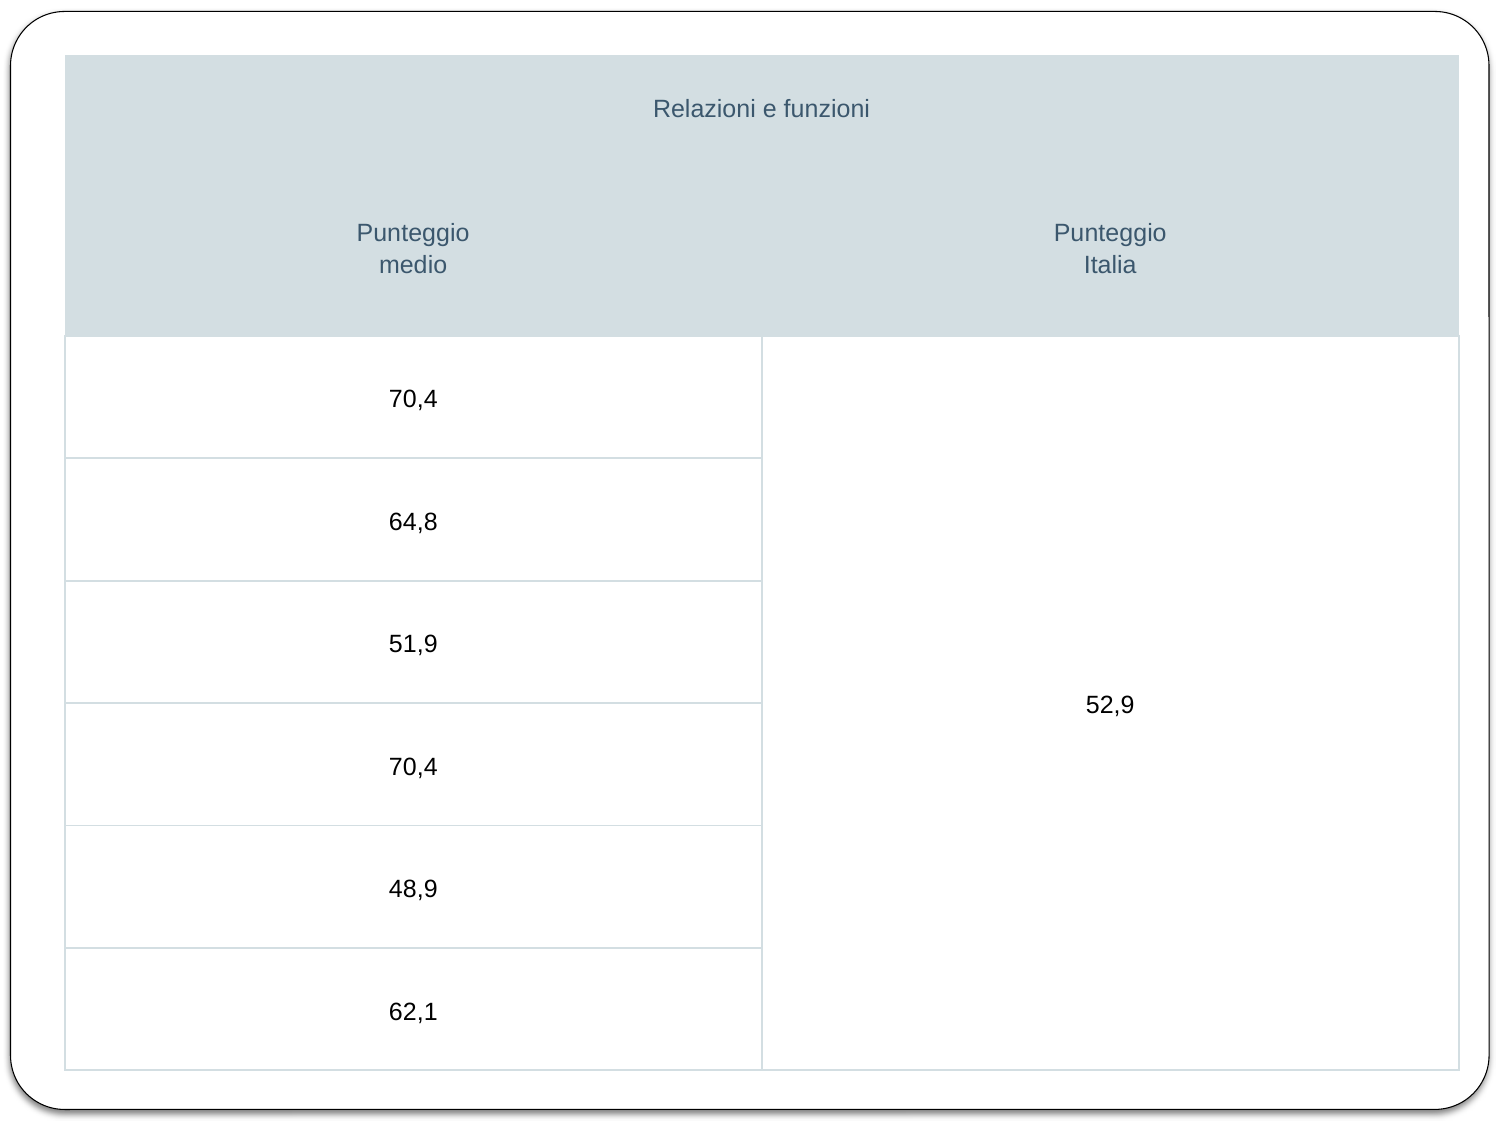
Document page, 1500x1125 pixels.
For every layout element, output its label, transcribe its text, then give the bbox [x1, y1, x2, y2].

table_cell 70,4 [66, 337, 761, 457]
table_cell 52,9 [763, 337, 1458, 1069]
table_cell Punteggio medio [65, 158, 762, 335]
table_cell 70,4 [66, 704, 761, 825]
table_cell 62,1 [66, 949, 761, 1069]
table_cell 48,9 [66, 826, 761, 947]
table_cell 64,8 [66, 459, 761, 580]
table_cell Punteggio Italia [762, 158, 1459, 335]
table_header Relazioni e funzioni [65, 55, 1459, 158]
table_cell 51,9 [66, 582, 761, 702]
